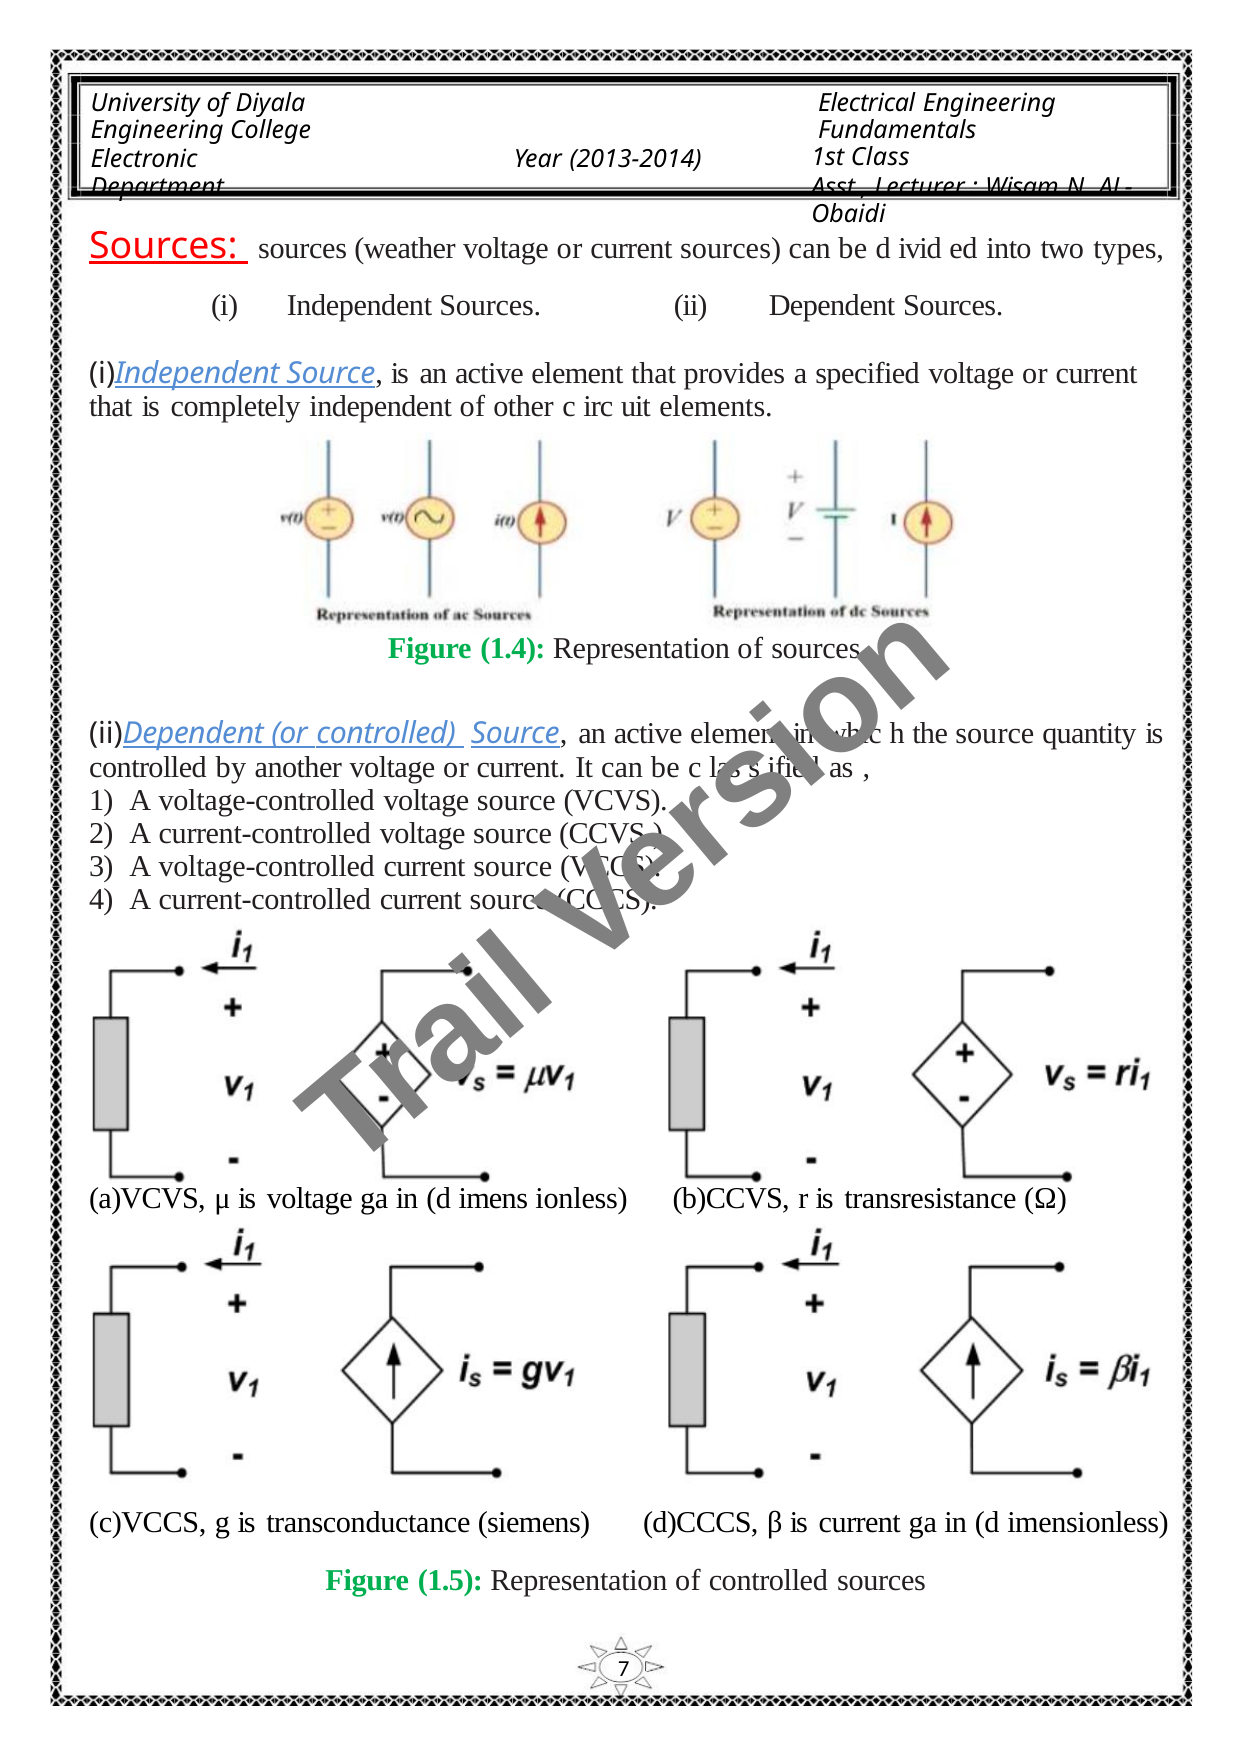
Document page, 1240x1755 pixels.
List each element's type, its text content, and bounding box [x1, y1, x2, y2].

text_box (c)VCCS, g is transconductance (siemens) [89, 1505, 643, 1539]
text_box (d)CCCS, β is current ga in (d imensionless) [643, 1505, 1222, 1539]
text_box Trail Version [246, 543, 993, 1211]
text_box Sources: sources (weather voltage or current sources) can be d ivid ed into two types, (i) Independent Sources. (ii) Dependent Sources. [89, 224, 1229, 322]
text_box Figure (1.4): Representation of sources [387, 631, 772, 665]
text_box controlled by another voltage or current. It can be c las s ified as , 1) A voltage-controlled voltage source (VCVS). 2) A current-controlled voltage source (CCVS ). 3) A voltage-controlled current source (VCCS). 4) A current-controlled current source (CCCS). [714, 750, 947, 916]
text_box (i)Independent Source, is an active element that provides a specified voltage or current that is completely independent of other c irc uit elements. [89, 351, 1240, 423]
text_box (a)VCVS, μ is voltage ga in (d imens ionless) [89, 1181, 672, 1215]
text_box University of Diyala Engineering College Electronic Department [90, 89, 332, 201]
text_box Electrical Engineering Fundamentals 1st Class Asst., Lecturer : Wisam N. AL-Obaidi [811, 89, 1204, 224]
text_box 7 [617, 1652, 665, 1681]
text_box (b)CCVS, r is transresistance (Ω) [672, 1181, 1121, 1215]
text_box [50, 49, 1193, 1706]
text_box (ii)Dependent (or controlled) Source, an active element in whic h the source quantity is [89, 710, 678, 750]
text_box Figure (1.5): Representation of controlled sources [325, 1563, 1006, 1597]
text_box (ii)Dependent (or controlled) Source, an active element in whic h the source quantity is [912, 710, 1240, 750]
text_box Year (2013-2014) [513, 145, 705, 173]
text_box controlled by another voltage or current. It can be c las s ified as , 1) A voltage-controlled voltage source (VCVS). 2) A current-controlled voltage source (CCVS ). 3) A voltage-controlled current source (VCCS). 4) A current-controlled current source (CCCS). [89, 750, 630, 916]
